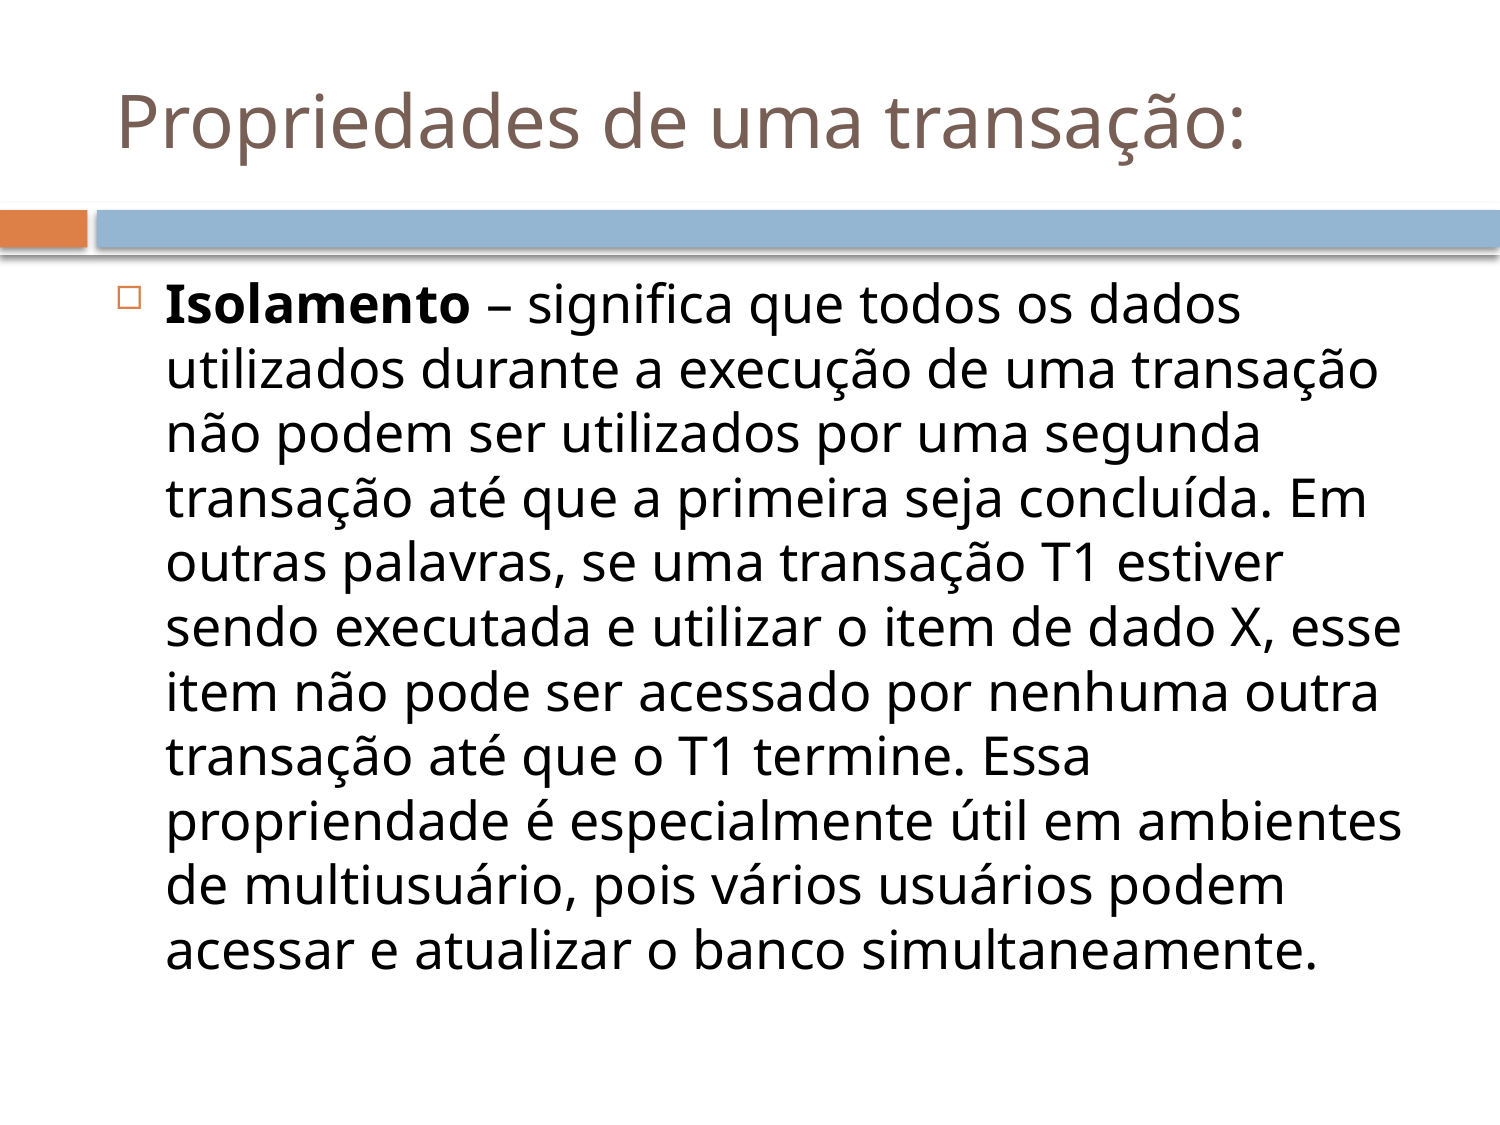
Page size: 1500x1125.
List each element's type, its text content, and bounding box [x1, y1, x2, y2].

list Isolamento – significa que todos os dados utilizados durante a execução de uma transação não podem ser utilizados por uma segunda transação até que a primeira seja concluída. Em outras palavras, se uma transação T1 estiver sendo executada e utilizar o item de dado X, esse item não pode ser acessado por nenhuma outra transação até que o T1 termine. Essa propriendade é especialmente útil em ambientes de multiusuário, pois vários usuários podem acessar e atualizar o banco simultaneamente. [100, 262, 1438, 1000]
title Propriedades de uma transação: [100, 37, 1438, 200]
